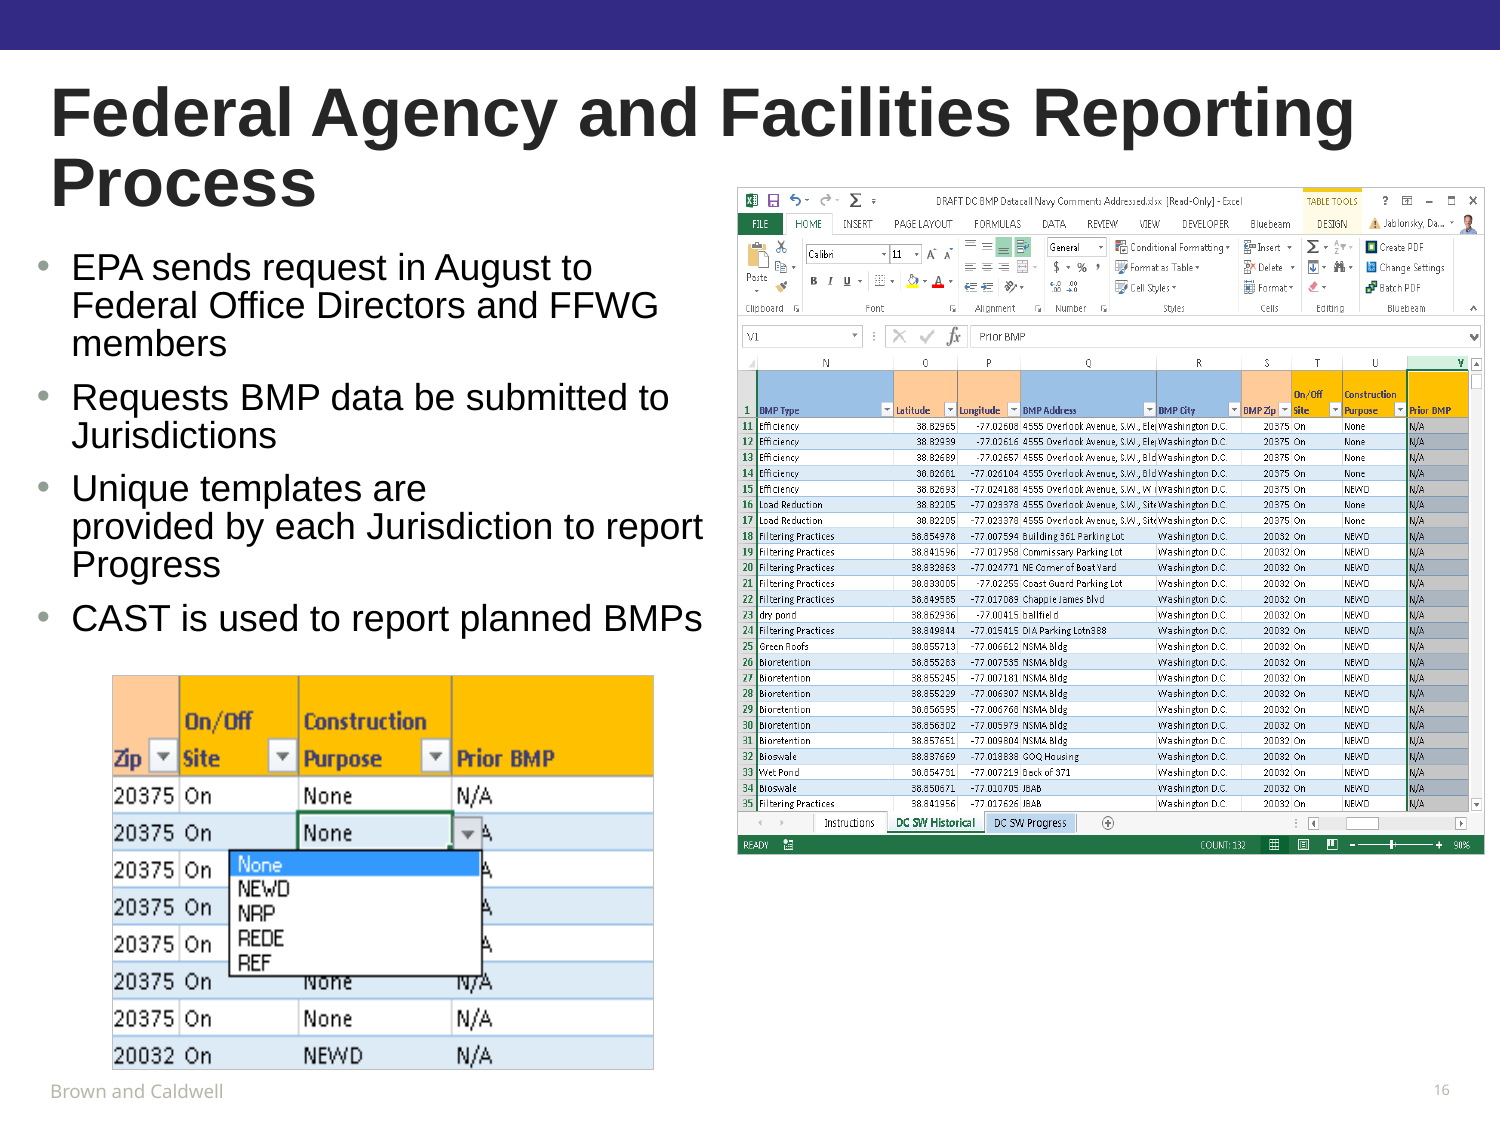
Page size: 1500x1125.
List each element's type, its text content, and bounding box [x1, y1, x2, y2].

slide_number 16 [1387, 1072, 1450, 1110]
picture [112, 674, 654, 1070]
title Federal Agency and Facilities Reporting Process [49, 74, 1451, 226]
list EPA sends request in August to Federal Office Directors and FFWG members Requests BMP data be submitted to Jurisdictions Unique templates are provided by each Jurisdiction to report Progress CAST is used to report planned BMPs [36, 249, 729, 1038]
footer Brown and Caldwell [50, 1074, 1375, 1110]
picture [737, 187, 1485, 856]
